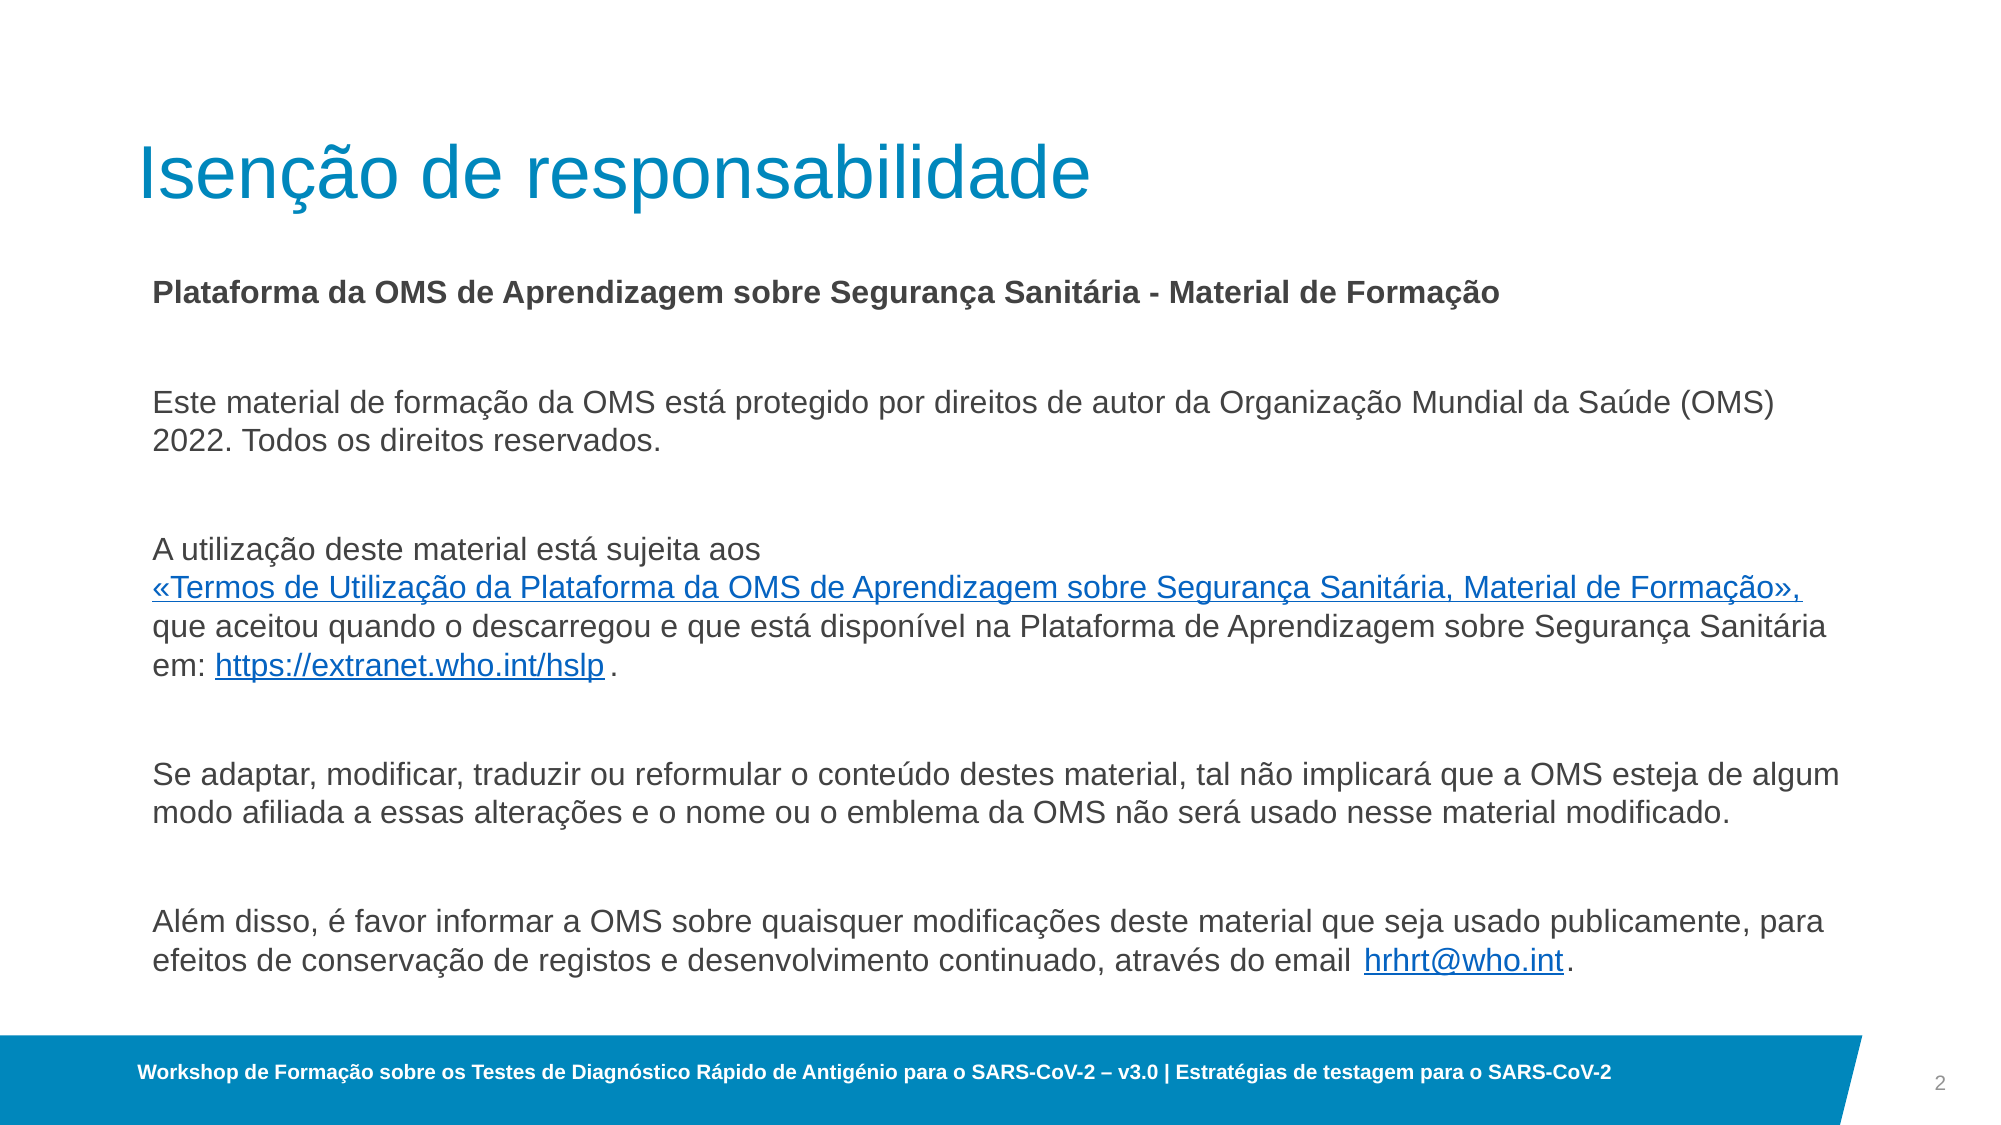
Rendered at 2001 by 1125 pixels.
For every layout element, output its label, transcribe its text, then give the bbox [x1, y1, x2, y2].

list Plataforma da OMS de Aprendizagem sobre Segurança Sanitária - Material de Formação Este material de formação da OMS está protegido por direitos de autor da Organização Mundial da Saúde (OMS) 2022. Todos os direitos reservados. A utilização deste material está sujeita aos «Termos de Utilização da Plataforma da OMS de Aprendizagem sobre Segurança Sanitária, Material de Formação», que aceitou quando o descarregou e que está disponível na Plataforma de Aprendizagem sobre Segurança Sanitária em: https://extranet.who.int/hslp. Se adaptar, modificar, traduzir ou reformular o conteúdo destes material, tal não implicará que a OMS esteja de algum modo afiliada a essas alterações e o nome ou o emblema da OMS não será usado nesse material modificado. Além disso, é favor informar a OMS sobre quaisquer modificações deste material que seja usado publicamente, para efeitos de conservação de registos e desenvolvimento continuado, através do email hrhrt@who.int. [137, 264, 1863, 993]
title Isenção de responsabilidade [137, 59, 1863, 215]
footer Workshop de Formação sobre os Testes de Diagnóstico Rápido de Antigénio para o SARS-CoV-2 – v3.0 | Estratégias de testagem para o SARS-CoV-2 [137, 1042, 1672, 1125]
slide_number 2 [1862, 1035, 1947, 1125]
